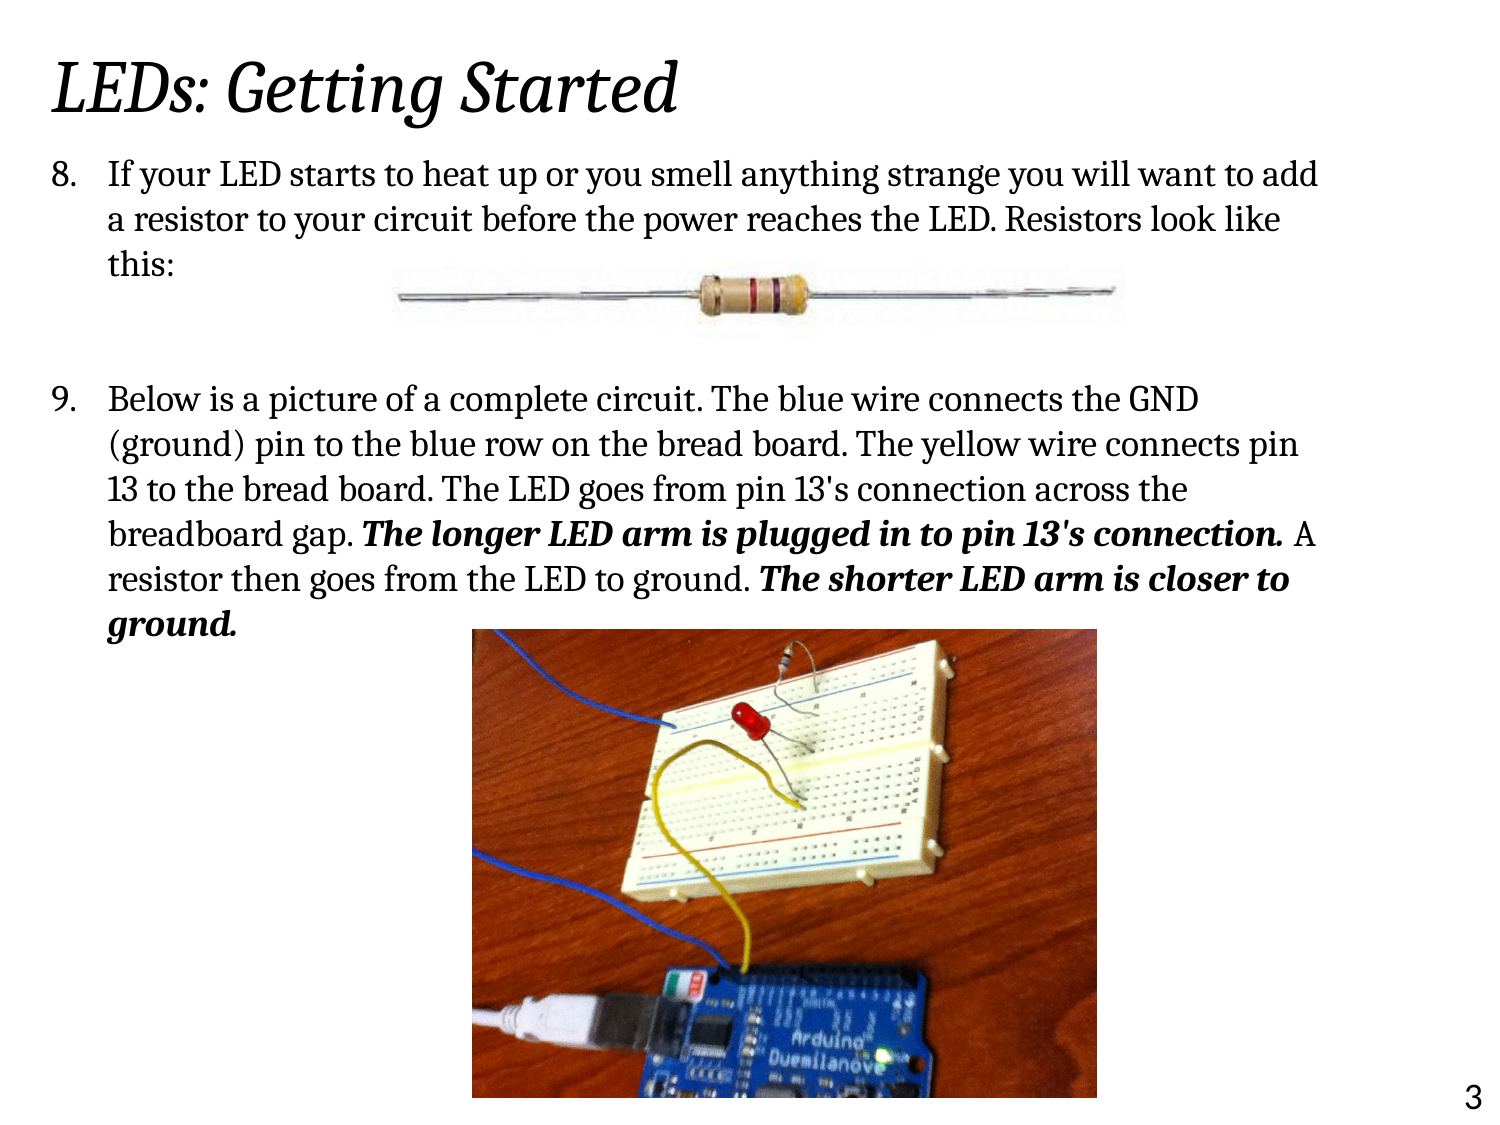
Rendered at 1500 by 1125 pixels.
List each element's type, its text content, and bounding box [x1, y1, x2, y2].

picture [391, 245, 1130, 347]
text_box LEDs: Getting Started [36, 30, 1026, 136]
text_box 3 [1449, 1064, 1500, 1125]
picture [472, 629, 1097, 1099]
text_box If your LED starts to heat up or you smell anything strange you will want to add a resistor to your circuit before the power reaches the LED. Resistors look like this: Below is a picture of a complete circuit. The blue wire connects the GND (ground) pin to the blue row on the bread board. The yellow wire connects pin 13 to the bread board. The LED goes from pin 13's connection across the breadboard gap. The longer LED arm is plugged in to pin 13's connection. A resistor then goes from the LED to ground. The shorter LED arm is closer to ground. [36, 141, 1348, 652]
